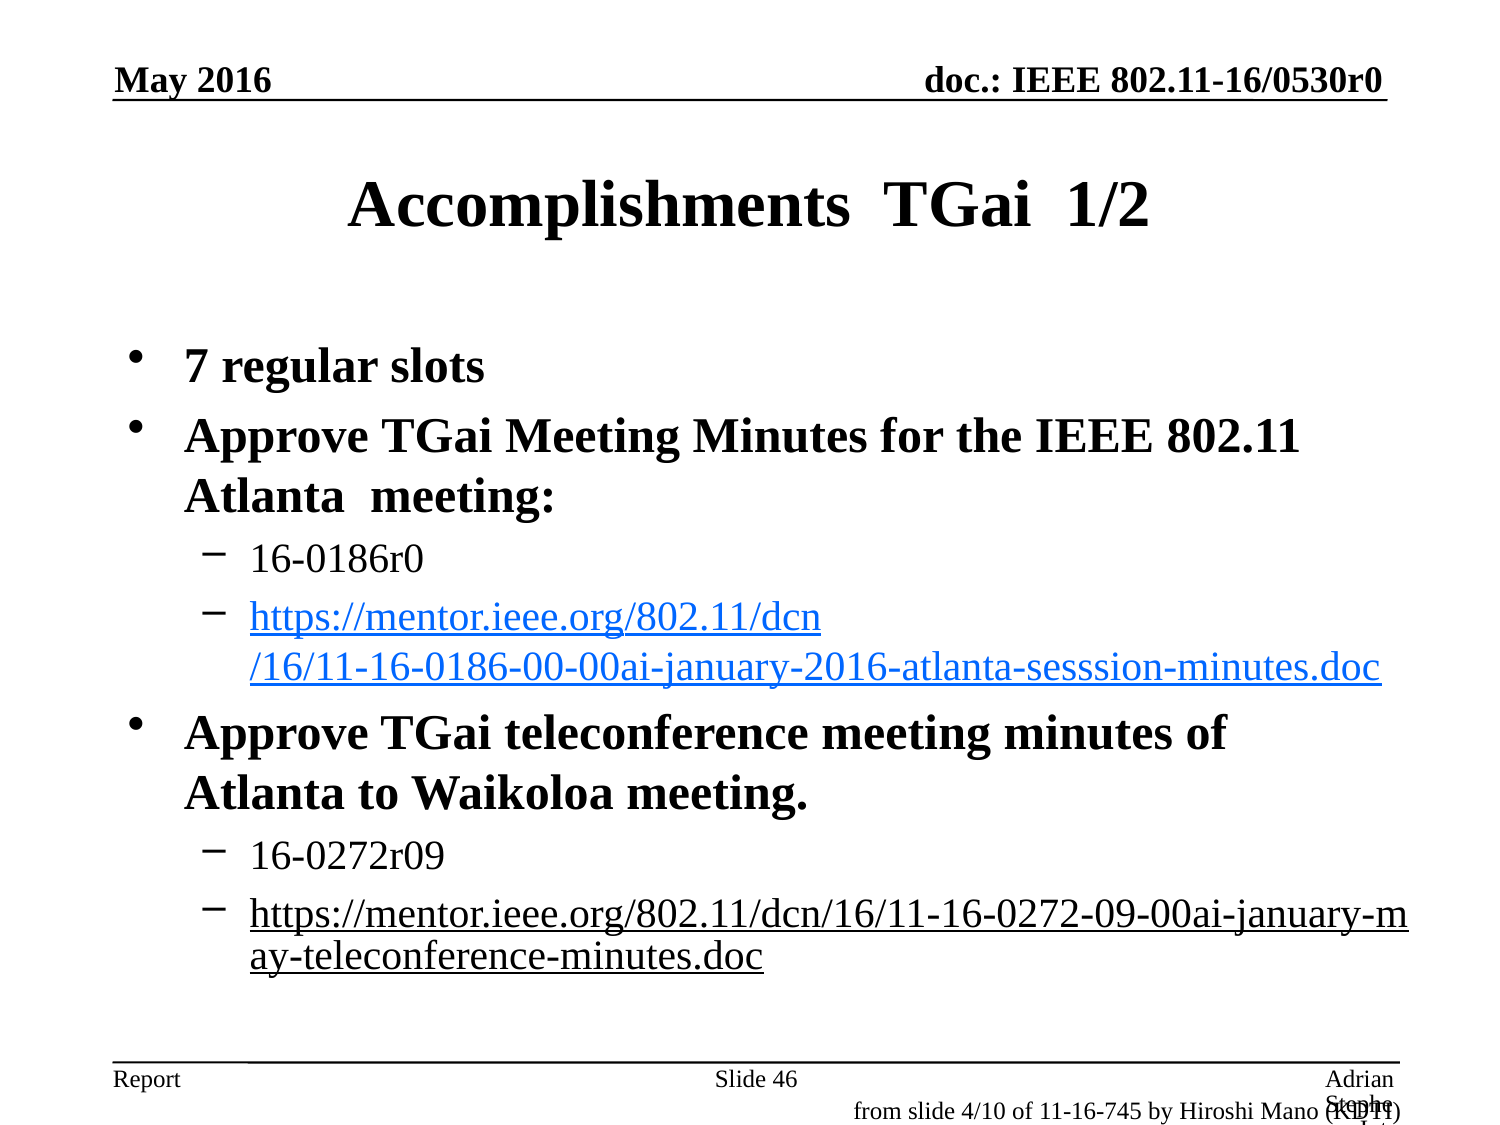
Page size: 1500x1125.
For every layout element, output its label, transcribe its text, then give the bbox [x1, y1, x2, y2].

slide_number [114, 54, 374, 101]
text_box from slide 4/10 of 11-16-745 by Hiroshi Mano (KDTI) [343, 1087, 1417, 1125]
slide_number Slide 46 [711, 1061, 801, 1087]
title Accomplishments TGai 1/2 [112, 112, 1388, 288]
footer Adrian Stephens, Intel Corporation [1324, 1061, 1402, 1087]
list 7 regular slots Approve TGai Meeting Minutes for the IEEE 802.11 Atlanta meeting: 16-0186r0 https://mentor.ieee.org/802.11/dcn/16/11-16-0186-00-00ai-january-2016-atlanta-sesssion-minutes.doc Approve TGai teleconference meeting minutes of Atlanta to Waikoloa meeting. 16-0272r09 https://mentor.ieee.org/802.11/dcn/16/11-16-0272-09-00ai-january-may-teleconference-minutes.doc [112, 324, 1438, 1038]
